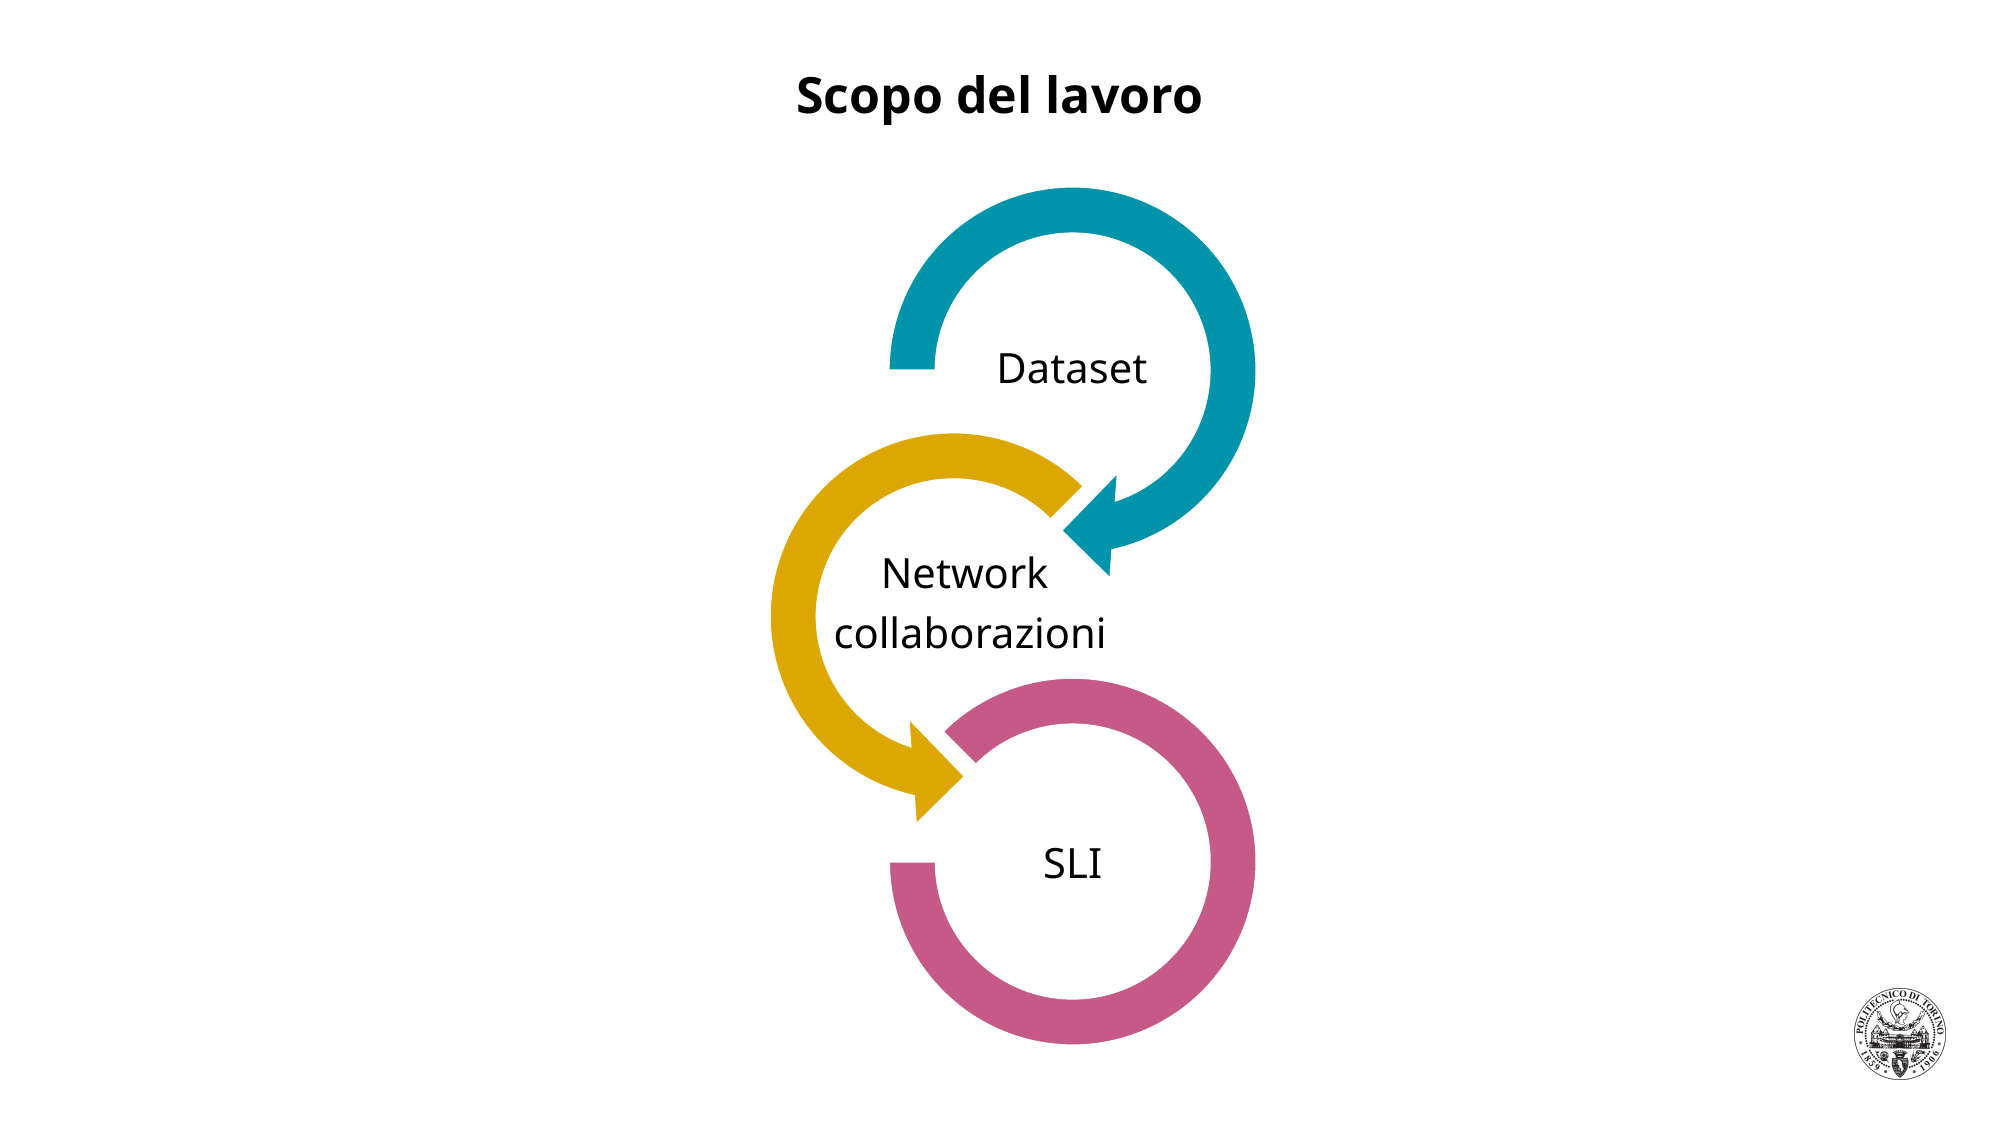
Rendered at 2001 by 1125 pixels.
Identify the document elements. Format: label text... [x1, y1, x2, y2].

text_box Scopo del lavoro [99, 55, 1901, 131]
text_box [729, 156, 1287, 1046]
picture [1854, 988, 1947, 1080]
